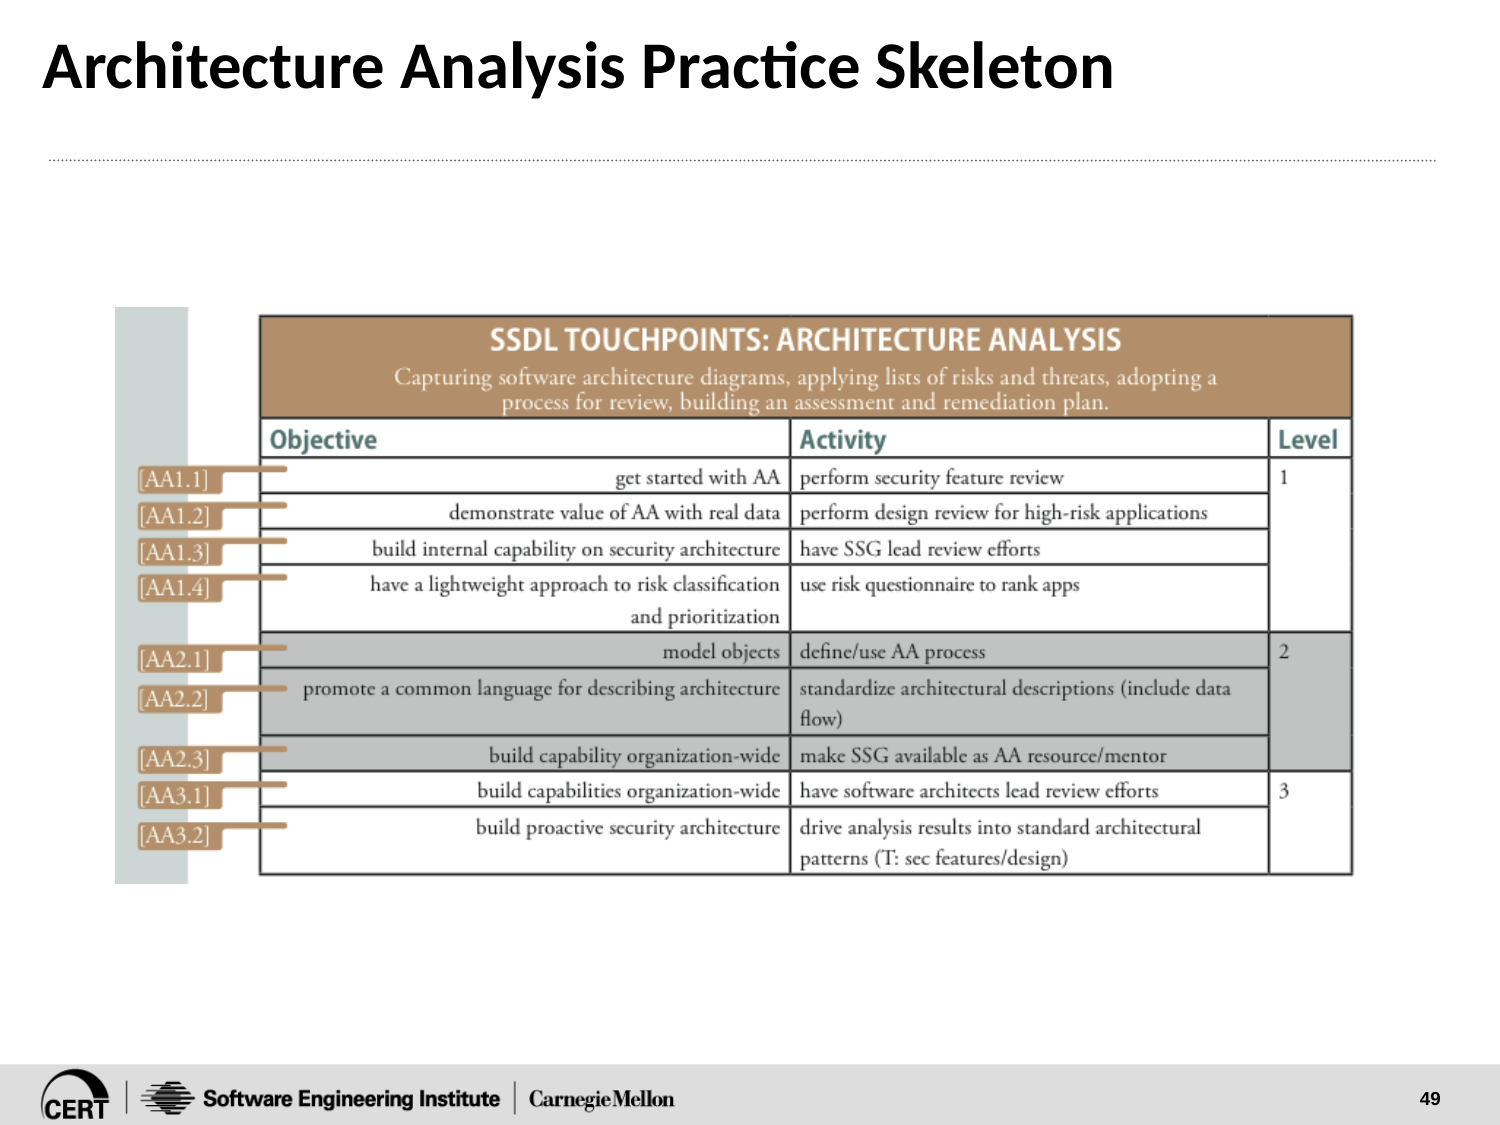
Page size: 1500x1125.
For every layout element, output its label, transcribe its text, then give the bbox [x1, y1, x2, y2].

picture [24, 1065, 688, 1125]
title Architecture Analysis Practice Skeleton [42, 37, 1434, 155]
picture [114, 307, 1423, 884]
